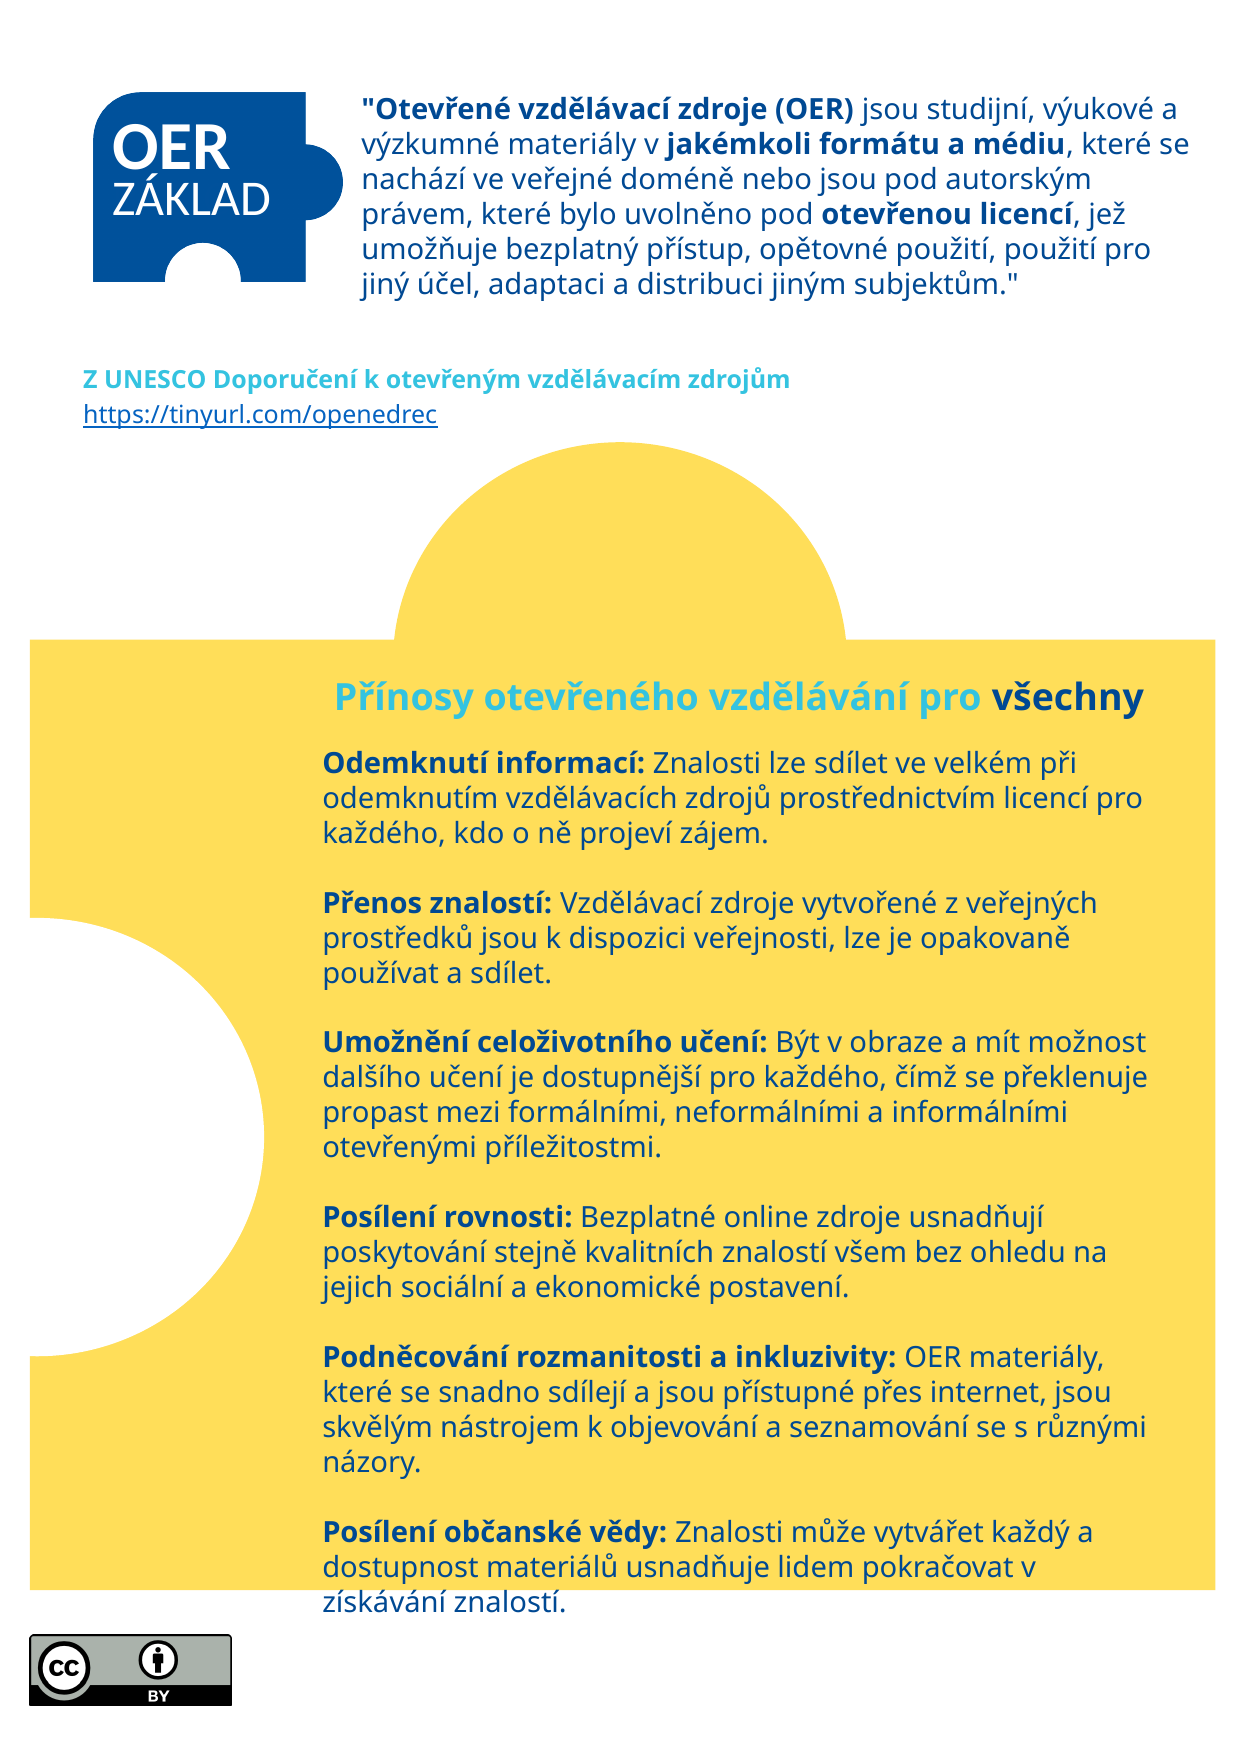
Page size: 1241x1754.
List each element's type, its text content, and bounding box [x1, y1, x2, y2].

text_box [29, 639, 394, 1591]
text_box [29, 29, 1216, 639]
text_box [846, 639, 1216, 1591]
text_box Z UNESCO Doporučení k otevřeným vzdělávacím zdrojům https://tinyurl.com/openedrec [68, 344, 1241, 448]
text_box Odemknutí informací: Znalosti lze sdílet ve velkém při odemknutím vzdělávacích zdrojů prostřednictvím licencí pro každého, kdo o ně projeví zájem. Přenos znalostí: Vzdělávací zdroje vytvořené z veřejných prostředků jsou k dispozici veřejnosti, lze je opakovaně používat a sdílet. Umožnění celoživotního učení: Být v obraze a mít možnost dalšího učení je dostupnější pro každého, čímž se překlenuje propast mezi formálními, neformálními a informálními otevřenými příležitostmi. Posílení rovnosti: Bezplatné online zdroje usnadňují poskytování stejně kvalitních znalostí všem bez ohledu na jejich sociální a ekonomické postavení. Podněcování rozmanitosti a inkluzivity: OER materiály, které se snadno sdílejí a jsou přístupné přes internet, jsou skvělým nástrojem k objevování a seznamování se s různými názory. Posílení občanské vědy: Znalosti může vytvářet každý a dostupnost materiálů usnadňuje lidem pokračovat v získávání znalostí. [307, 729, 1179, 1634]
text_box "Otevřené vzdělávací zdroje (OER) jsou studijní, výukové a výzkumné materiály v jakémkoli formátu a médiu, které se nachází ve veřejné doméně nebo jsou pod autorským právem, které bylo uvolněno pod otevřenou licencí, jež umožňuje bezplatný přístup, opětovné použití, použití pro jiný účel, adaptaci a distribuci jiným subjektům." [346, 75, 1206, 316]
text_box [393, 448, 848, 666]
picture [93, 92, 343, 282]
text_box [0, 917, 265, 1357]
picture [29, 1634, 233, 1706]
text_box Přínosy otevřeného vzdělávání pro všechny [318, 666, 1201, 733]
